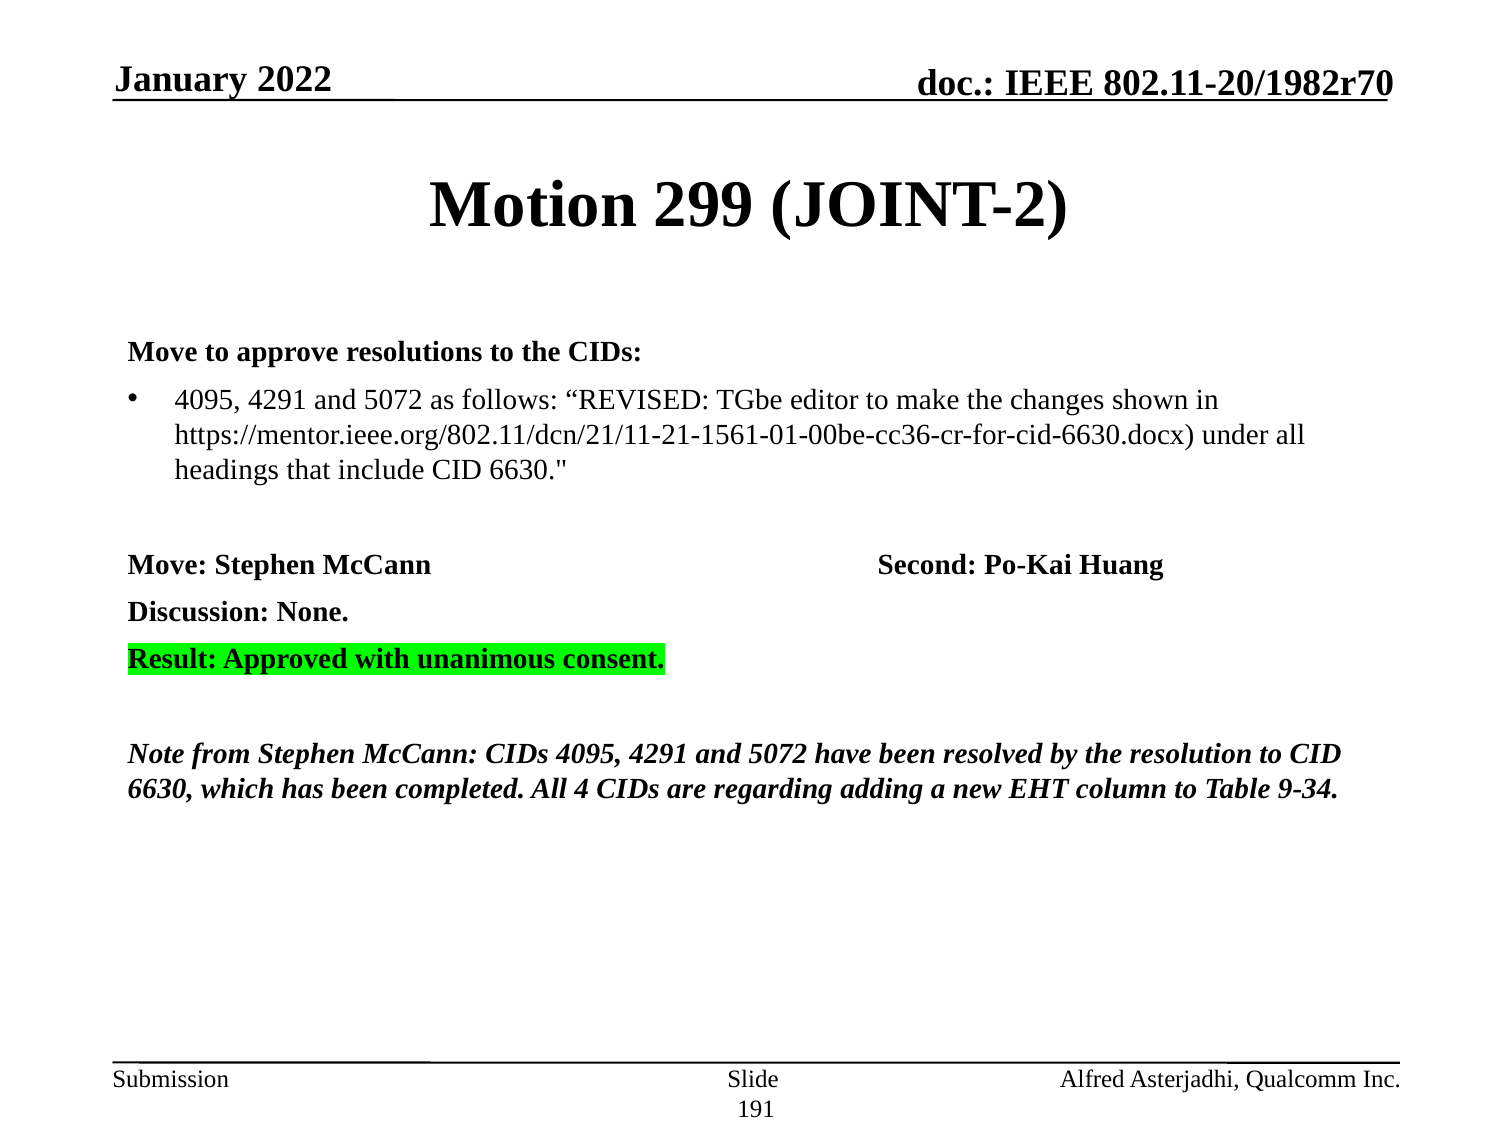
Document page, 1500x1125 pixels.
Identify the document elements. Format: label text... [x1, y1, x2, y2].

slide_number Slide 191 [712, 1061, 800, 1123]
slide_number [114, 54, 423, 100]
list Move to approve resolutions to the CIDs: 4095, 4291 and 5072 as follows: “REVISED: TGbe editor to make the changes shown in https://mentor.ieee.org/802.11/dcn/21/11-21-1561-01-00be-cc36-cr-for-cid-6630.docx) under all headings that include CID 6630." Move: Stephen McCann Second: Po-Kai Huang Discussion: None. Result: Approved with unanimous consent. Note from Stephen McCann: CIDs 4095, 4291 and 5072 have been resolved by the resolution to CID 6630, which has been completed. All 4 CIDs are regarding adding a new EHT column to Table 9-34. [112, 324, 1388, 1063]
footer Alfred Asterjadhi, Qualcomm Inc. [878, 1061, 1402, 1093]
title Motion 299 (JOINT-2) [112, 112, 1388, 288]
